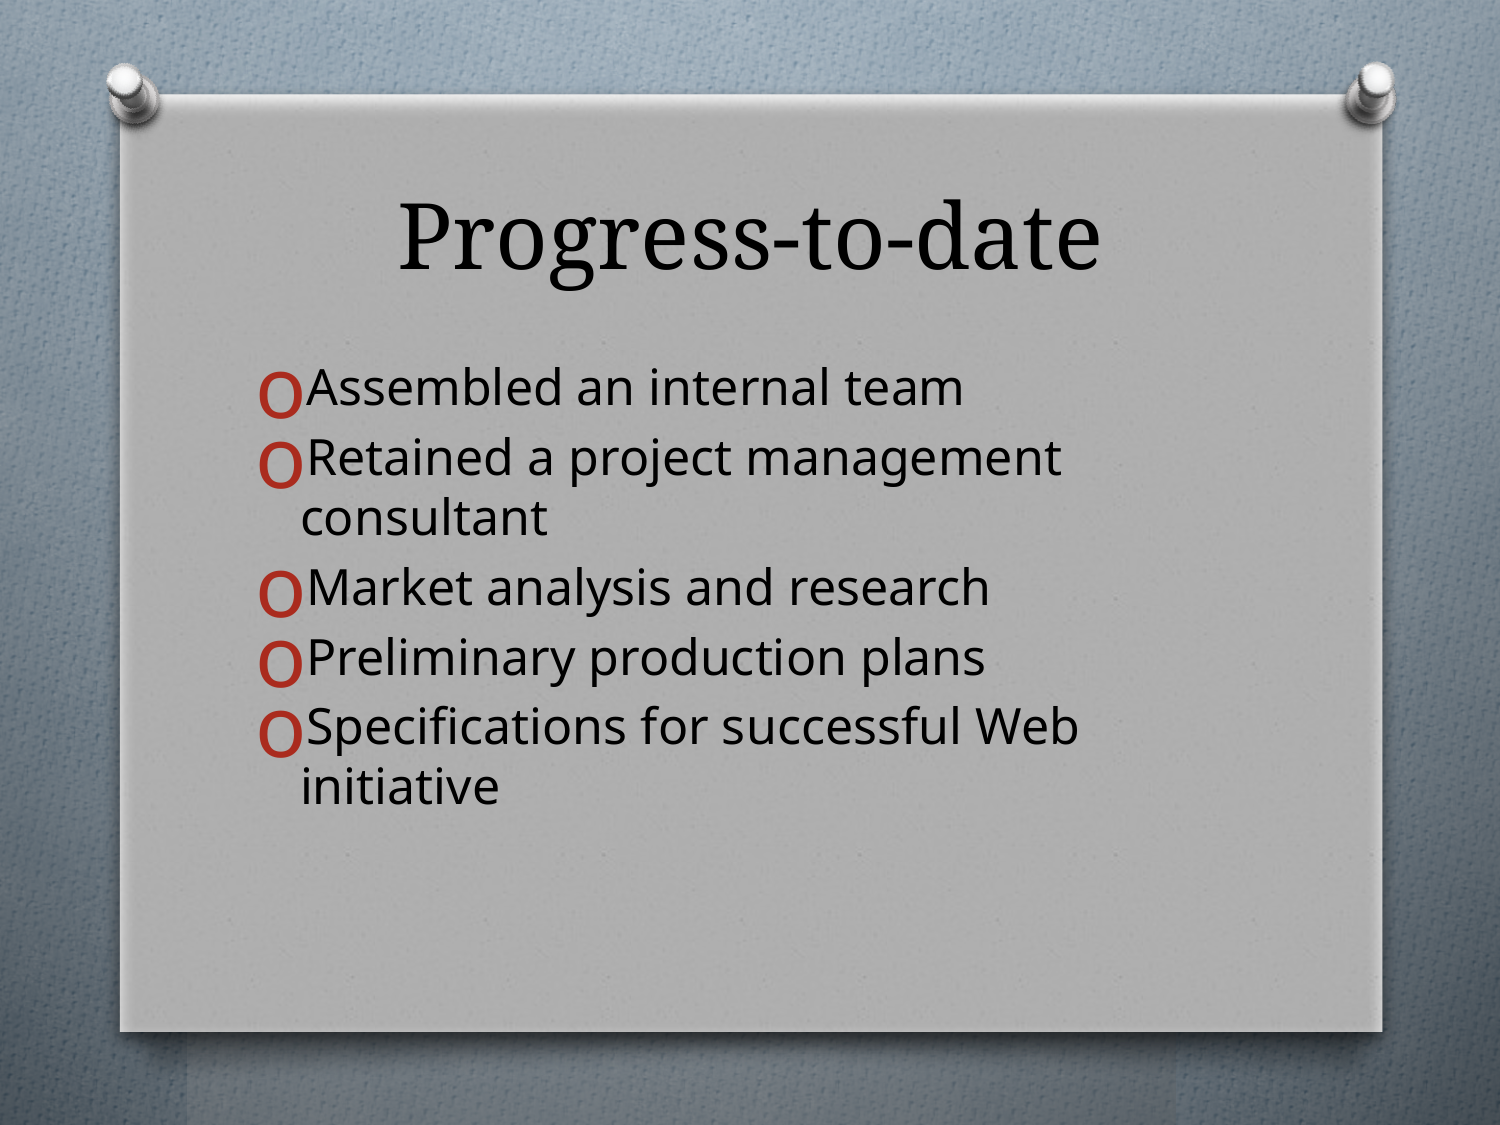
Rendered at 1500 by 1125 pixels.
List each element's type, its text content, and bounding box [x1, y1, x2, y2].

picture [75, 29, 198, 153]
picture [1317, 35, 1439, 156]
title Progress-to-date [179, 134, 1323, 332]
list Assembled an internal team Retained a project management consultant Market analysis and research Preliminary production plans Specifications for successful Web initiative [240, 347, 1257, 939]
